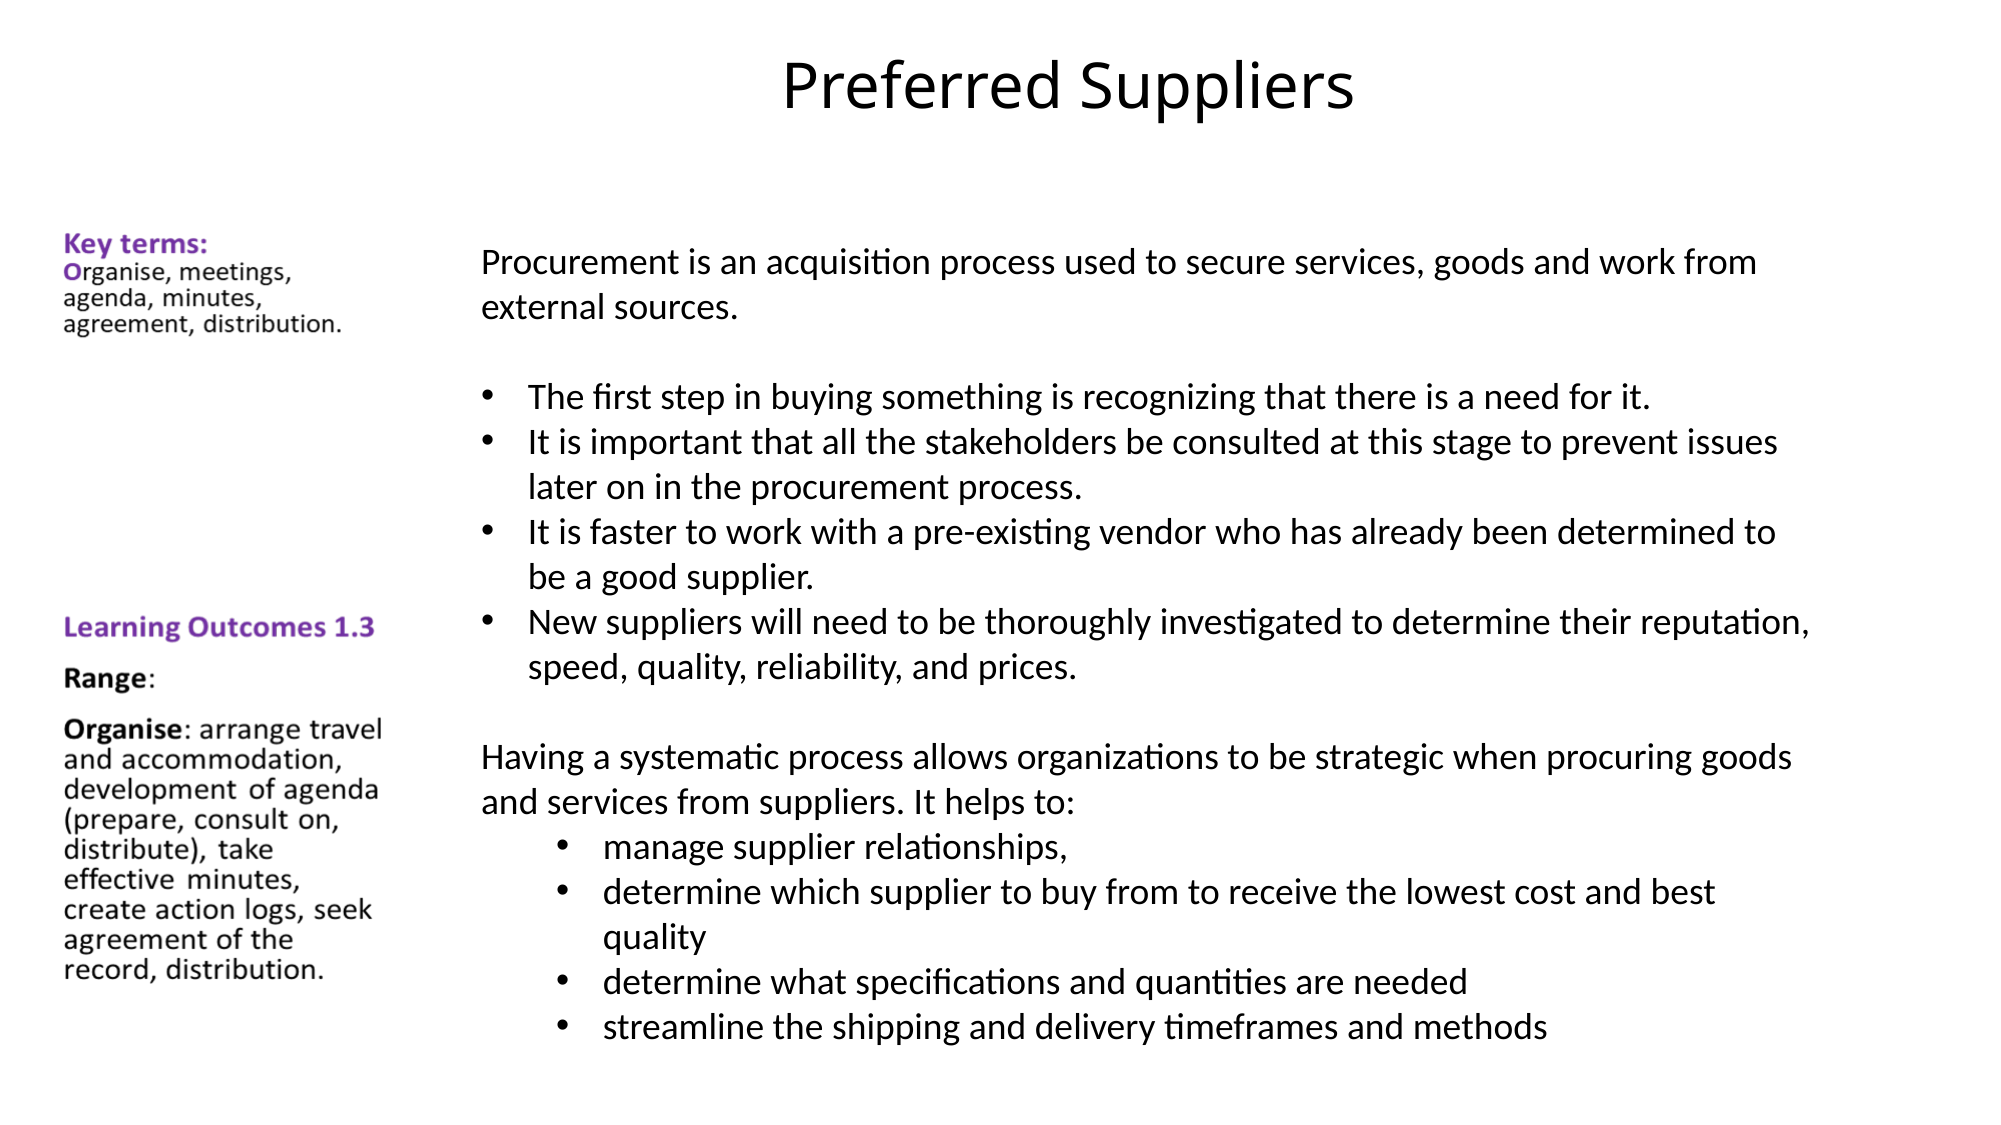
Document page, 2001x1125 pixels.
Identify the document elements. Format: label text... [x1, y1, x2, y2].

text_box Procurement is an acquisition process used to secure services, goods and work from external sources. The first step in buying something is recognizing that there is a need for it. It is important that all the stakeholders be consulted at this stage to prevent issues later on in the procurement process. It is faster to work with a pre-existing vendor who has already been determined to be a good supplier. New suppliers will need to be thoroughly investigated to determine their reputation, speed, quality, reliability, and prices. Having a systematic process allows organizations to be strategic when procuring goods and services from suppliers. It helps to: manage supplier relationships, determine which supplier to buy from to receive the lowest cost and best quality determine what specifications and quantities are needed streamline the shipping and delivery timeframes and methods [466, 229, 1837, 1055]
title Preferred Suppliers [487, 45, 1684, 219]
picture [43, 121, 411, 1053]
